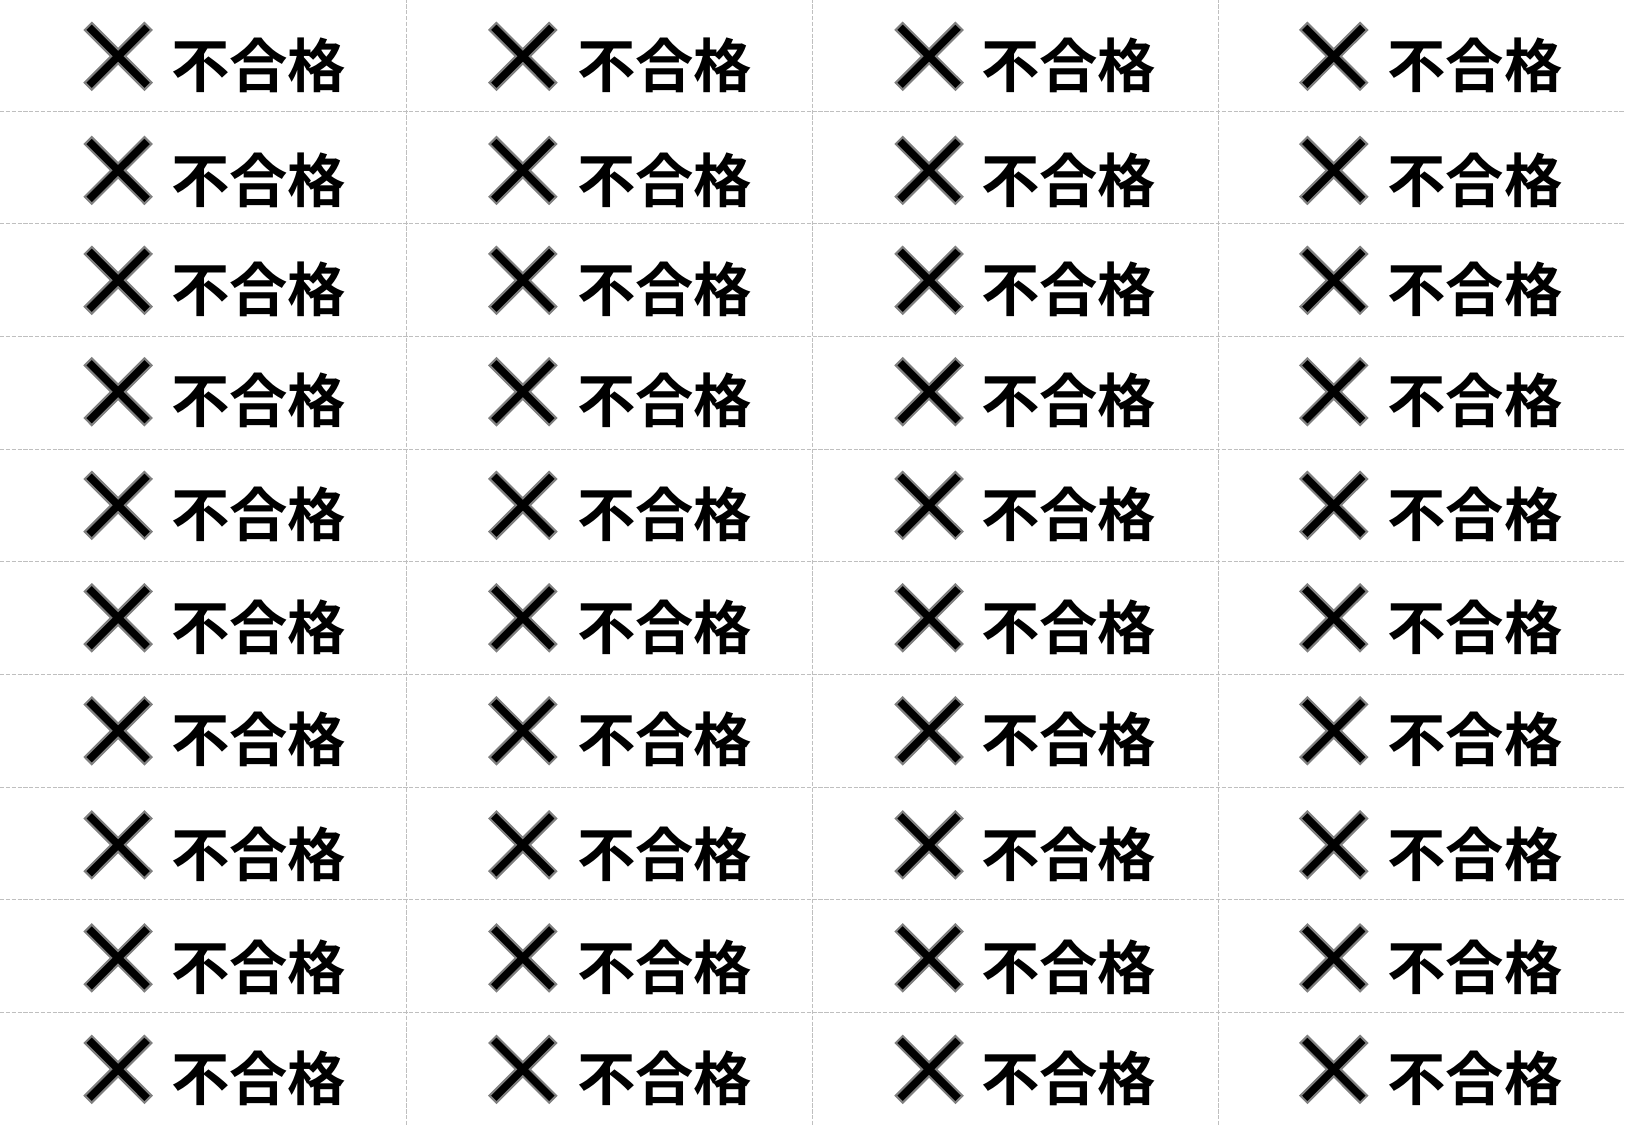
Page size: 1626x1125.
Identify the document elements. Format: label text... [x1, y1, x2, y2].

text_box [1298, 135, 1369, 206]
text_box 不合格 [577, 930, 753, 1001]
text_box 不合格 [170, 930, 346, 1001]
text_box [488, 1034, 558, 1105]
text_box [488, 470, 558, 541]
text_box [1298, 695, 1369, 766]
text_box 不合格 [577, 29, 753, 100]
text_box 不合格 [1387, 590, 1563, 662]
text_box 不合格 [577, 478, 753, 549]
text_box [488, 356, 558, 427]
text_box 不合格 [1387, 29, 1563, 100]
text_box 不合格 [577, 143, 753, 214]
text_box [894, 356, 964, 427]
text_box [1298, 356, 1369, 427]
text_box 不合格 [1387, 364, 1563, 435]
text_box [894, 583, 964, 653]
text_box [488, 695, 558, 766]
text_box [83, 245, 153, 316]
text_box [1298, 583, 1369, 653]
text_box [83, 356, 153, 427]
text_box 不合格 [577, 364, 753, 435]
text_box 不合格 [981, 818, 1157, 889]
text_box 不合格 [1387, 930, 1563, 1001]
text_box [83, 21, 153, 92]
text_box [488, 583, 558, 653]
text_box [1298, 21, 1369, 92]
text_box [83, 1034, 153, 1105]
text_box [83, 695, 153, 766]
text_box 不合格 [981, 590, 1157, 662]
text_box 不合格 [981, 930, 1157, 1001]
text_box [488, 21, 558, 92]
text_box [488, 810, 558, 880]
text_box 不合格 [170, 143, 346, 214]
text_box [83, 923, 153, 993]
text_box [488, 135, 558, 206]
text_box 不合格 [577, 253, 753, 324]
text_box [894, 810, 964, 880]
text_box 不合格 [577, 1041, 753, 1112]
text_box 不合格 [981, 253, 1157, 324]
text_box [894, 470, 964, 541]
text_box [83, 135, 153, 206]
text_box [894, 923, 964, 993]
text_box [894, 1034, 964, 1105]
text_box 不合格 [577, 590, 753, 662]
text_box [1298, 923, 1369, 993]
text_box 不合格 [1387, 253, 1563, 324]
text_box 不合格 [1387, 818, 1563, 889]
text_box [83, 583, 153, 653]
text_box [1298, 470, 1369, 541]
text_box [83, 810, 153, 880]
text_box 不合格 [170, 703, 346, 774]
text_box 不合格 [170, 253, 346, 324]
text_box 不合格 [1387, 478, 1563, 549]
text_box 不合格 [981, 703, 1157, 774]
text_box [488, 923, 558, 993]
text_box 不合格 [170, 1041, 346, 1112]
text_box 不合格 [981, 143, 1157, 214]
text_box [894, 245, 964, 316]
text_box 不合格 [981, 478, 1157, 549]
text_box [1298, 1034, 1369, 1105]
text_box 不合格 [170, 478, 346, 549]
text_box 不合格 [170, 818, 346, 889]
text_box 不合格 [170, 590, 346, 662]
text_box [83, 470, 153, 541]
text_box 不合格 [170, 364, 346, 435]
text_box [1298, 245, 1369, 316]
text_box [1298, 810, 1369, 880]
text_box [894, 135, 964, 206]
text_box 不合格 [577, 703, 753, 774]
text_box 不合格 [1387, 143, 1563, 214]
text_box 不合格 [981, 1041, 1157, 1112]
text_box [894, 695, 964, 766]
text_box 不合格 [170, 29, 346, 100]
text_box 不合格 [1387, 703, 1563, 774]
text_box [488, 245, 558, 316]
text_box 不合格 [981, 364, 1157, 435]
text_box 不合格 [1387, 1041, 1563, 1112]
text_box [894, 21, 964, 92]
text_box 不合格 [577, 818, 753, 889]
text_box 不合格 [981, 29, 1157, 100]
